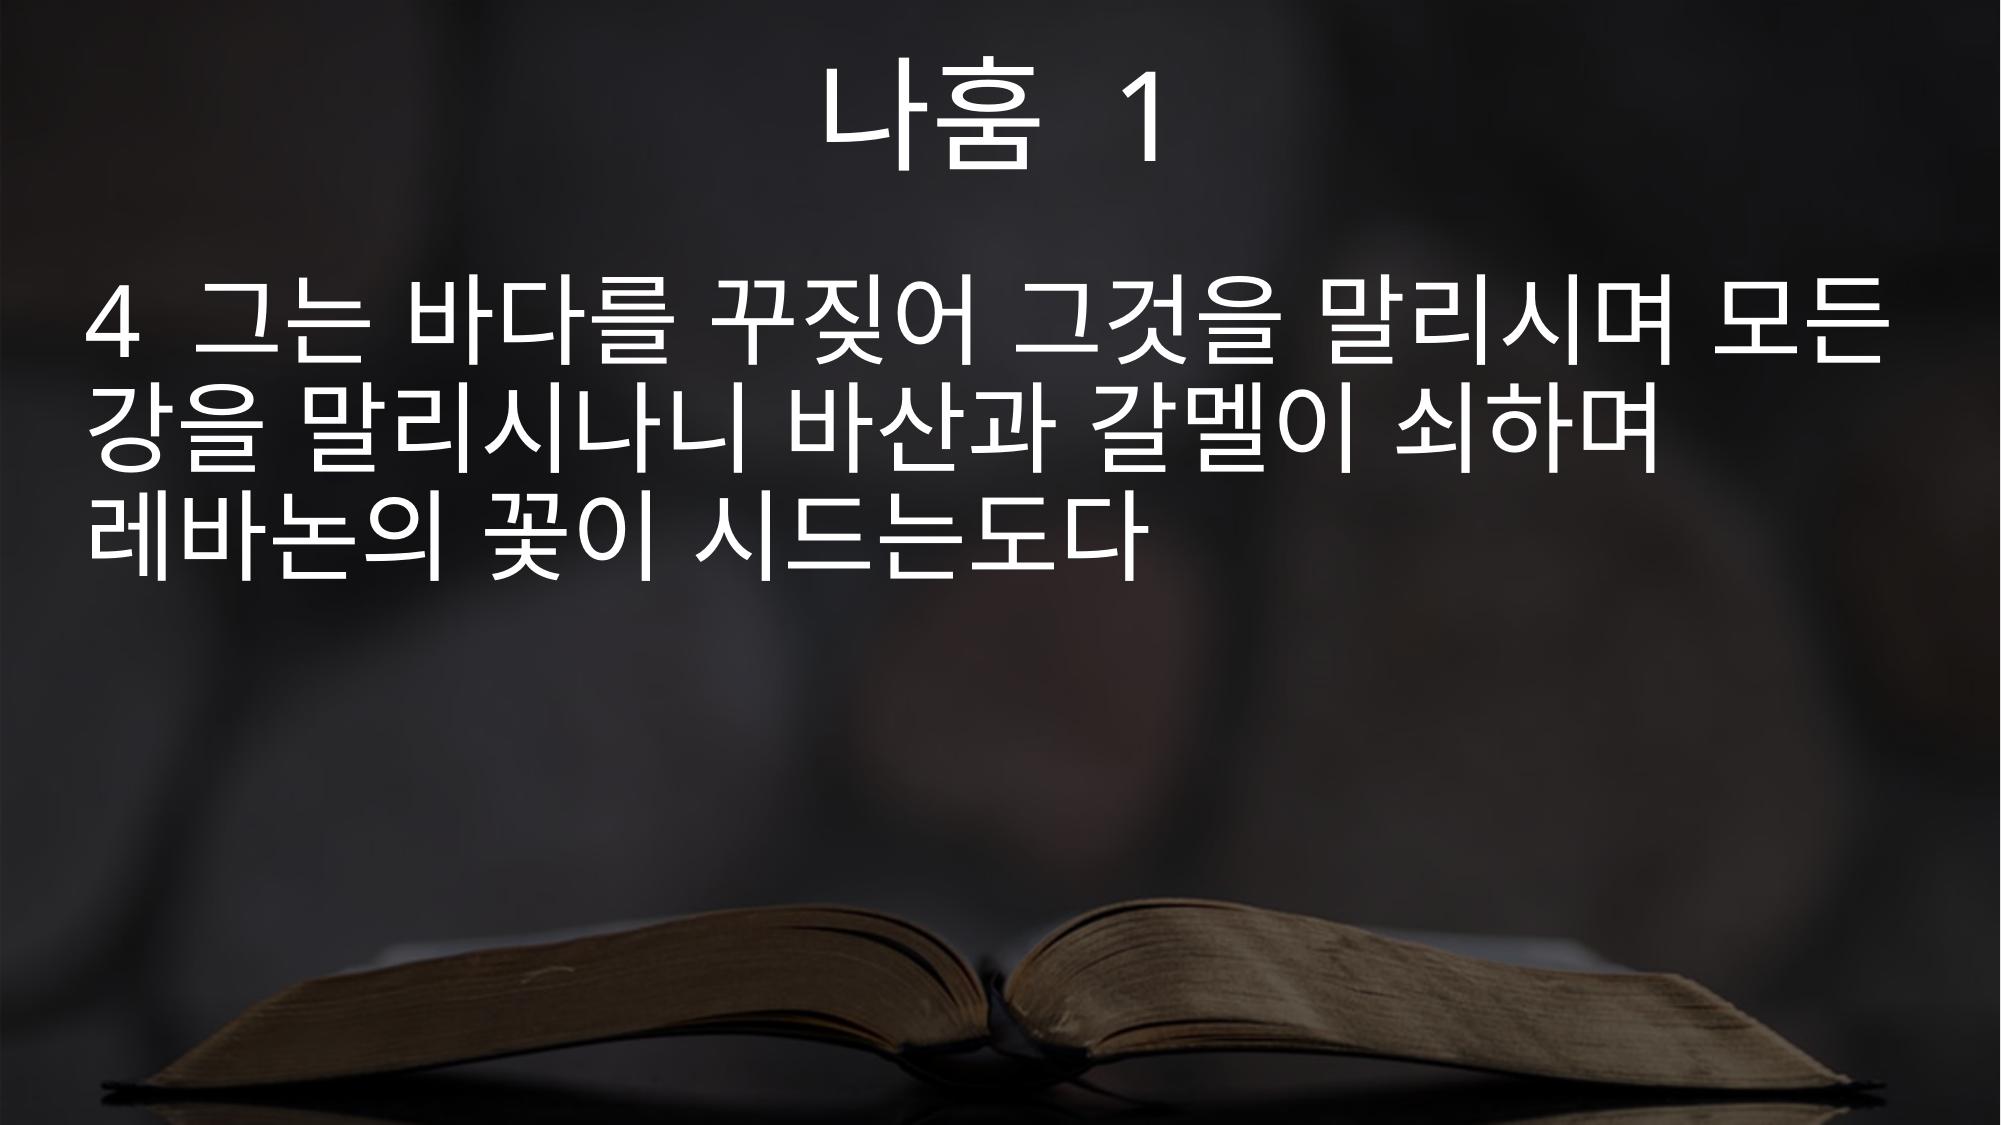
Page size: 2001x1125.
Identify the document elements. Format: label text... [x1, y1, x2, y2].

picture [0, 0, 2001, 1125]
footer 나훔 1 [0, 32, 2000, 192]
list 4 그는 바다를 꾸짖어 그것을 말리시며 모든 강을 말리시나니 바산과 갈멜이 쇠하며 레바논의 꽃이 시드는도다 [69, 263, 1953, 423]
